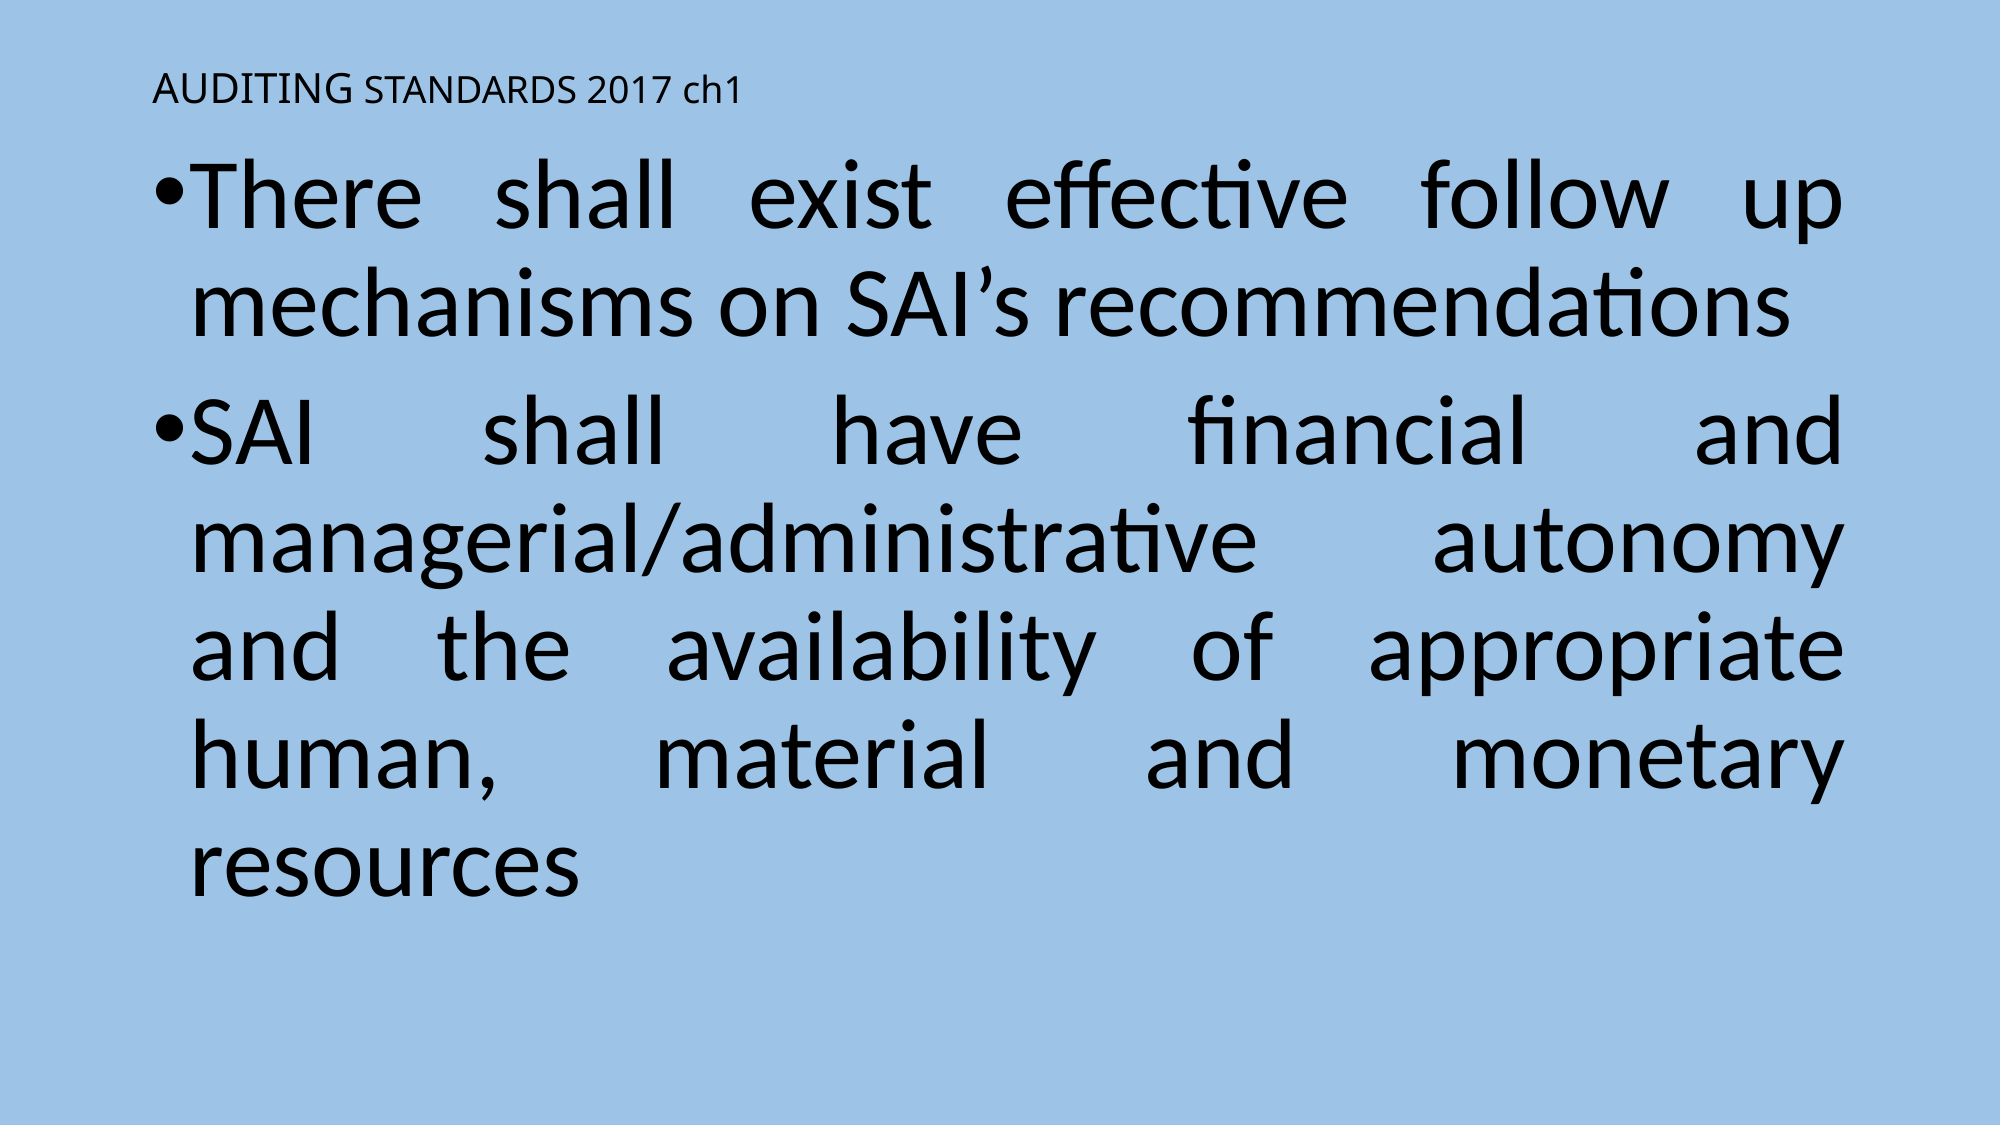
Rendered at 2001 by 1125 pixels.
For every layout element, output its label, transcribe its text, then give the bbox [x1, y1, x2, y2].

title AUDITING STANDARDS 2017 ch1 [137, 44, 1863, 134]
list There shall exist effective follow up mechanisms on SAI’s recommendations SAI shall have financial and managerial/administrative autonomy and the availability of appropriate human, material and monetary resources [137, 134, 1863, 1014]
